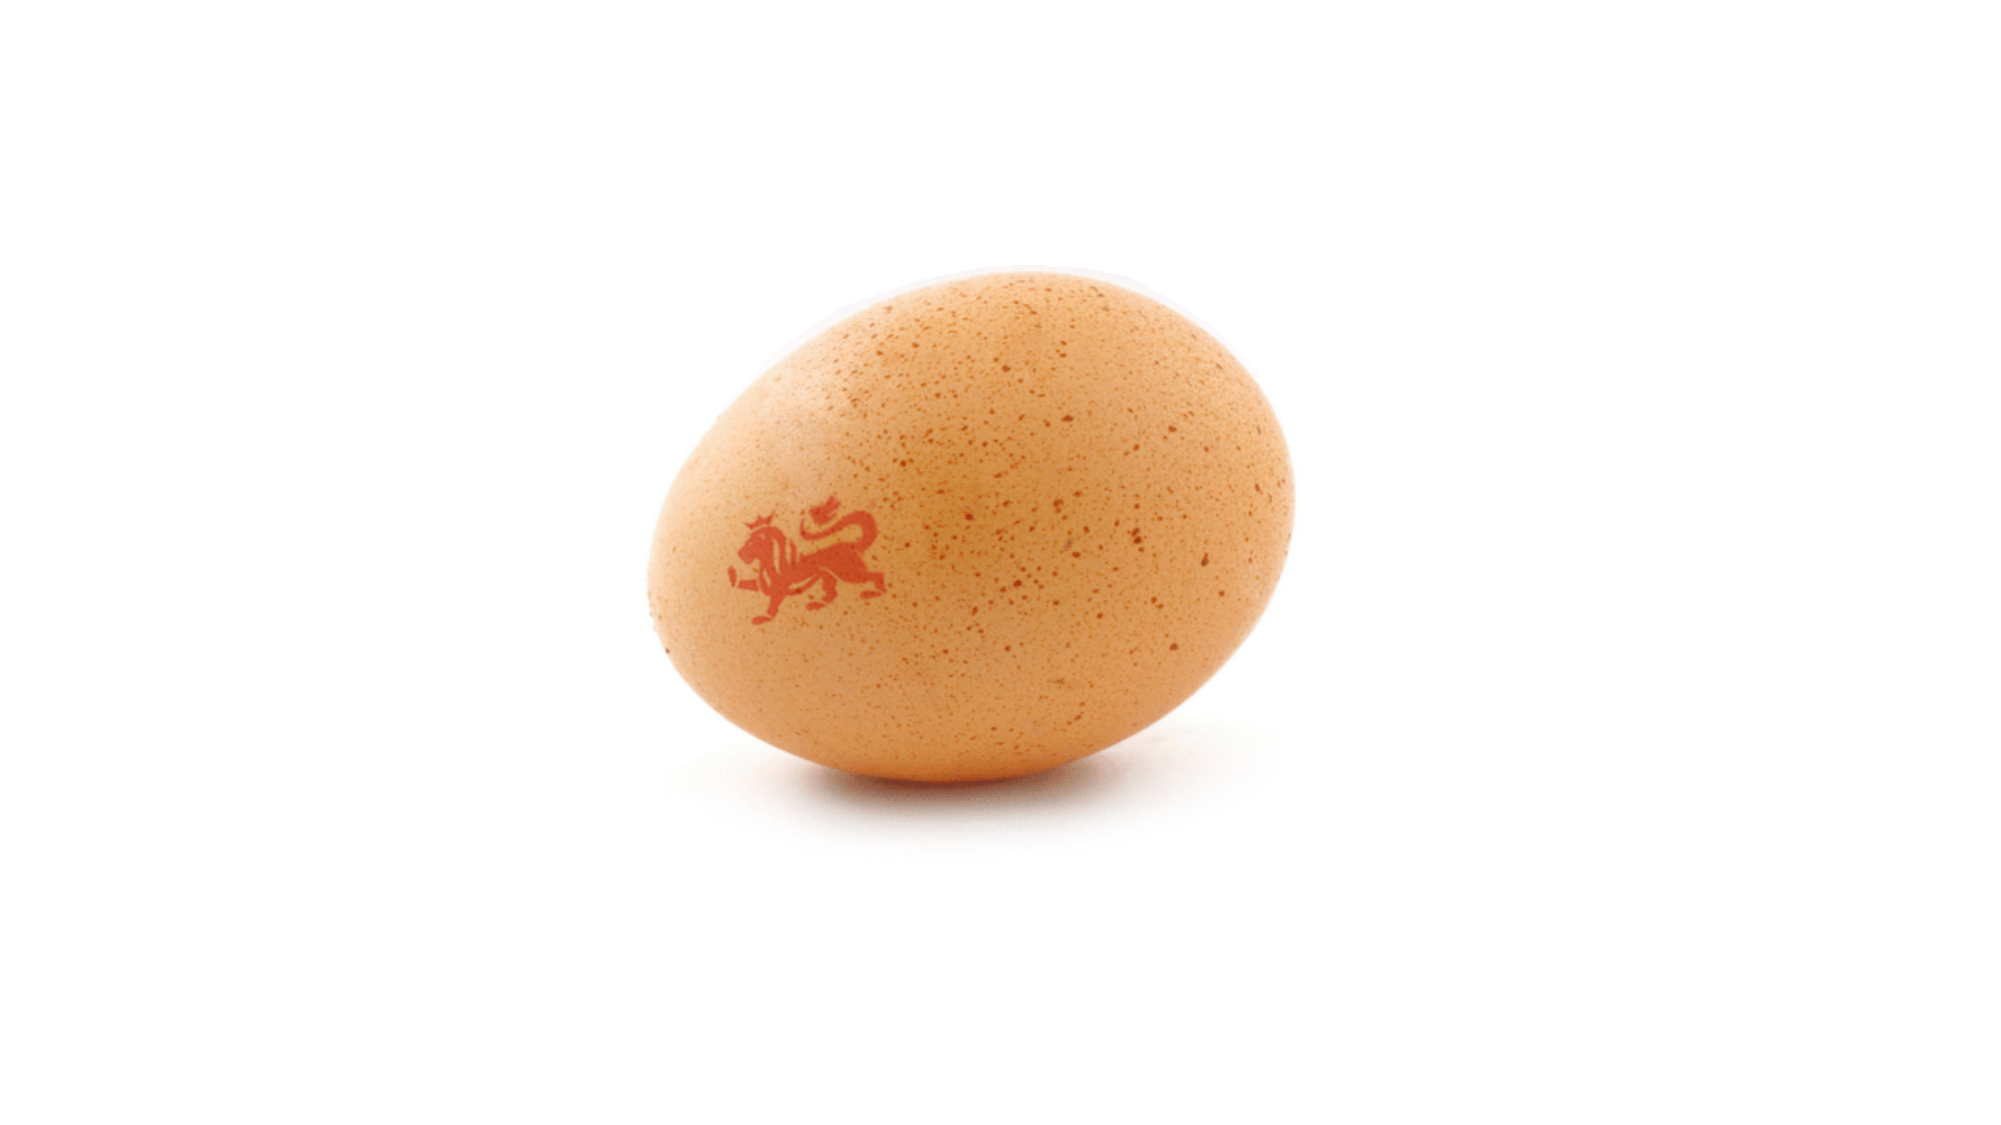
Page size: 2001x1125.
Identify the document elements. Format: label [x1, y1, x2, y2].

picture [643, 265, 1300, 862]
